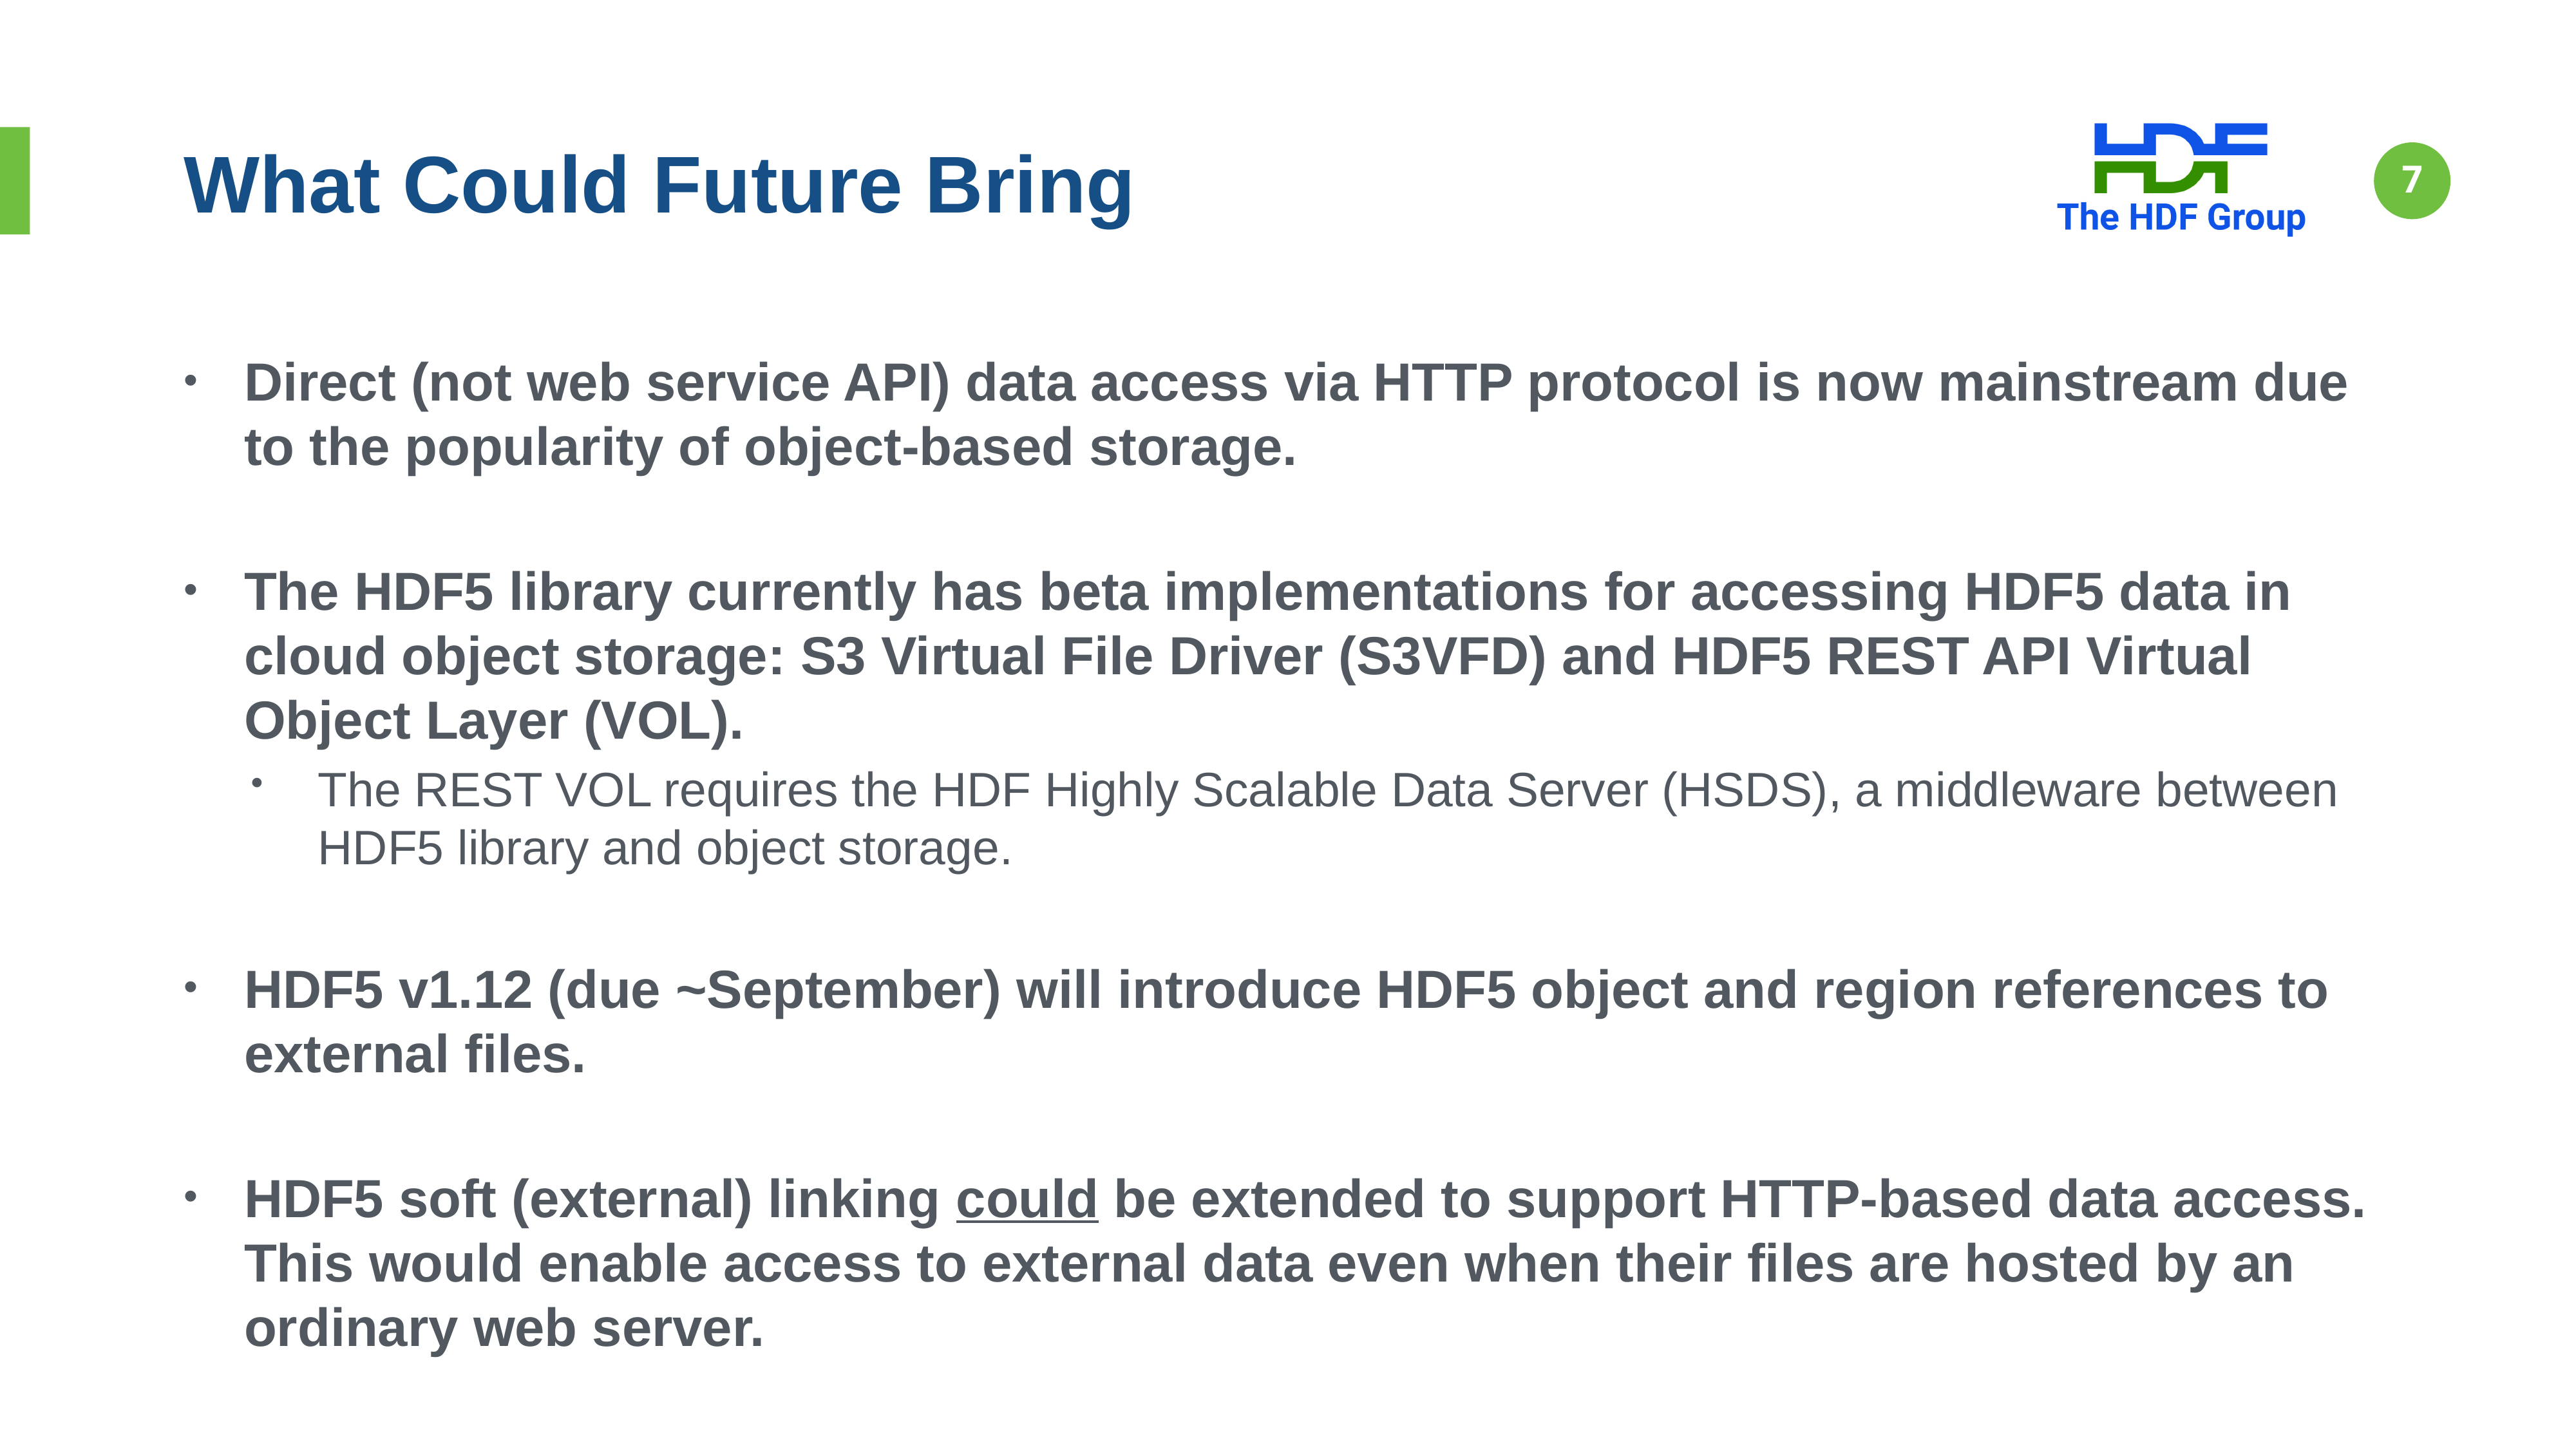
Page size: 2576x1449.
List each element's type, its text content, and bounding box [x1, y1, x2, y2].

slide_number 7 [2374, 142, 2451, 220]
list Direct (not web service API) data access via HTTP protocol is now mainstream due to the popularity of object-based storage. The HDF5 library currently has beta implementations for accessing HDF5 data in cloud object storage: S3 Virtual File Driver (S3VFD) and HDF5 REST API Virtual Object Layer (VOL). The REST VOL requires the HDF Highly Scalable Data Server (HSDS), a middleware between HDF5 library and object storage. HDF5 v1.12 (due ~September) will introduce HDF5 object and region references to external files. HDF5 soft (external) linking could be extended to support HTTP-based data access. This would enable access to external data even when their files are hosted by an ordinary web server. [178, 342, 2374, 1240]
title What Could Future Bring [178, 127, 2069, 235]
picture [2044, 120, 2318, 242]
